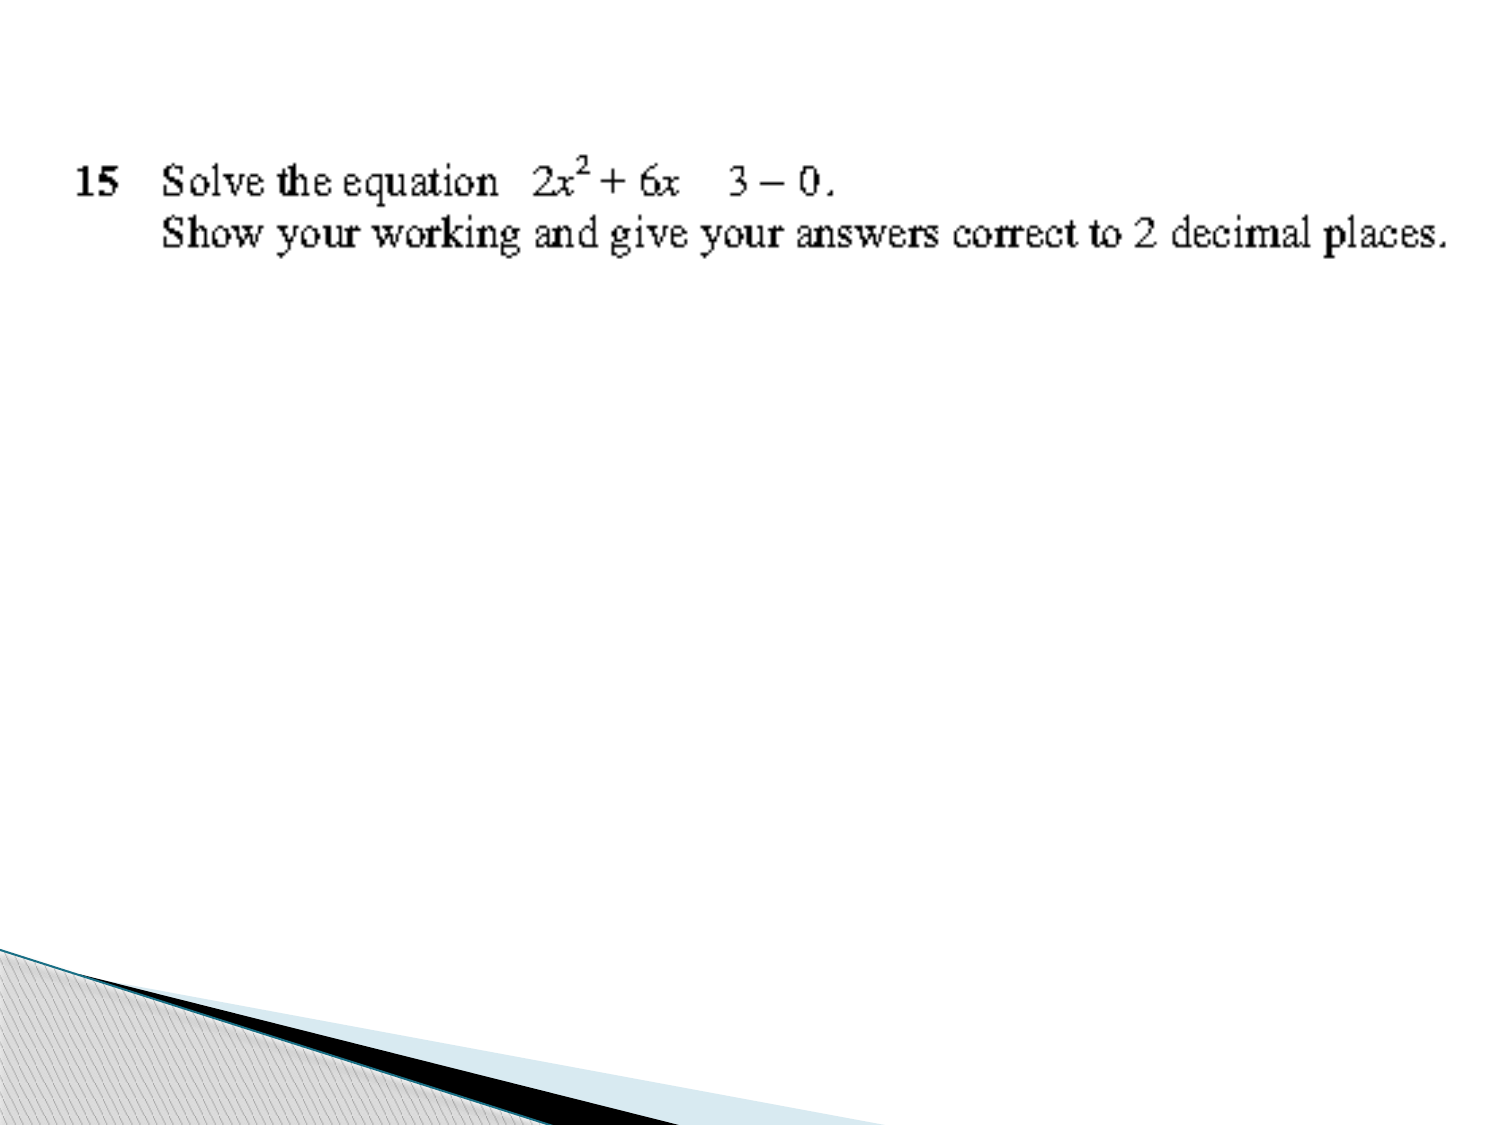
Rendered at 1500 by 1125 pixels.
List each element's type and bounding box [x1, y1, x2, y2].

picture [0, 99, 1500, 400]
